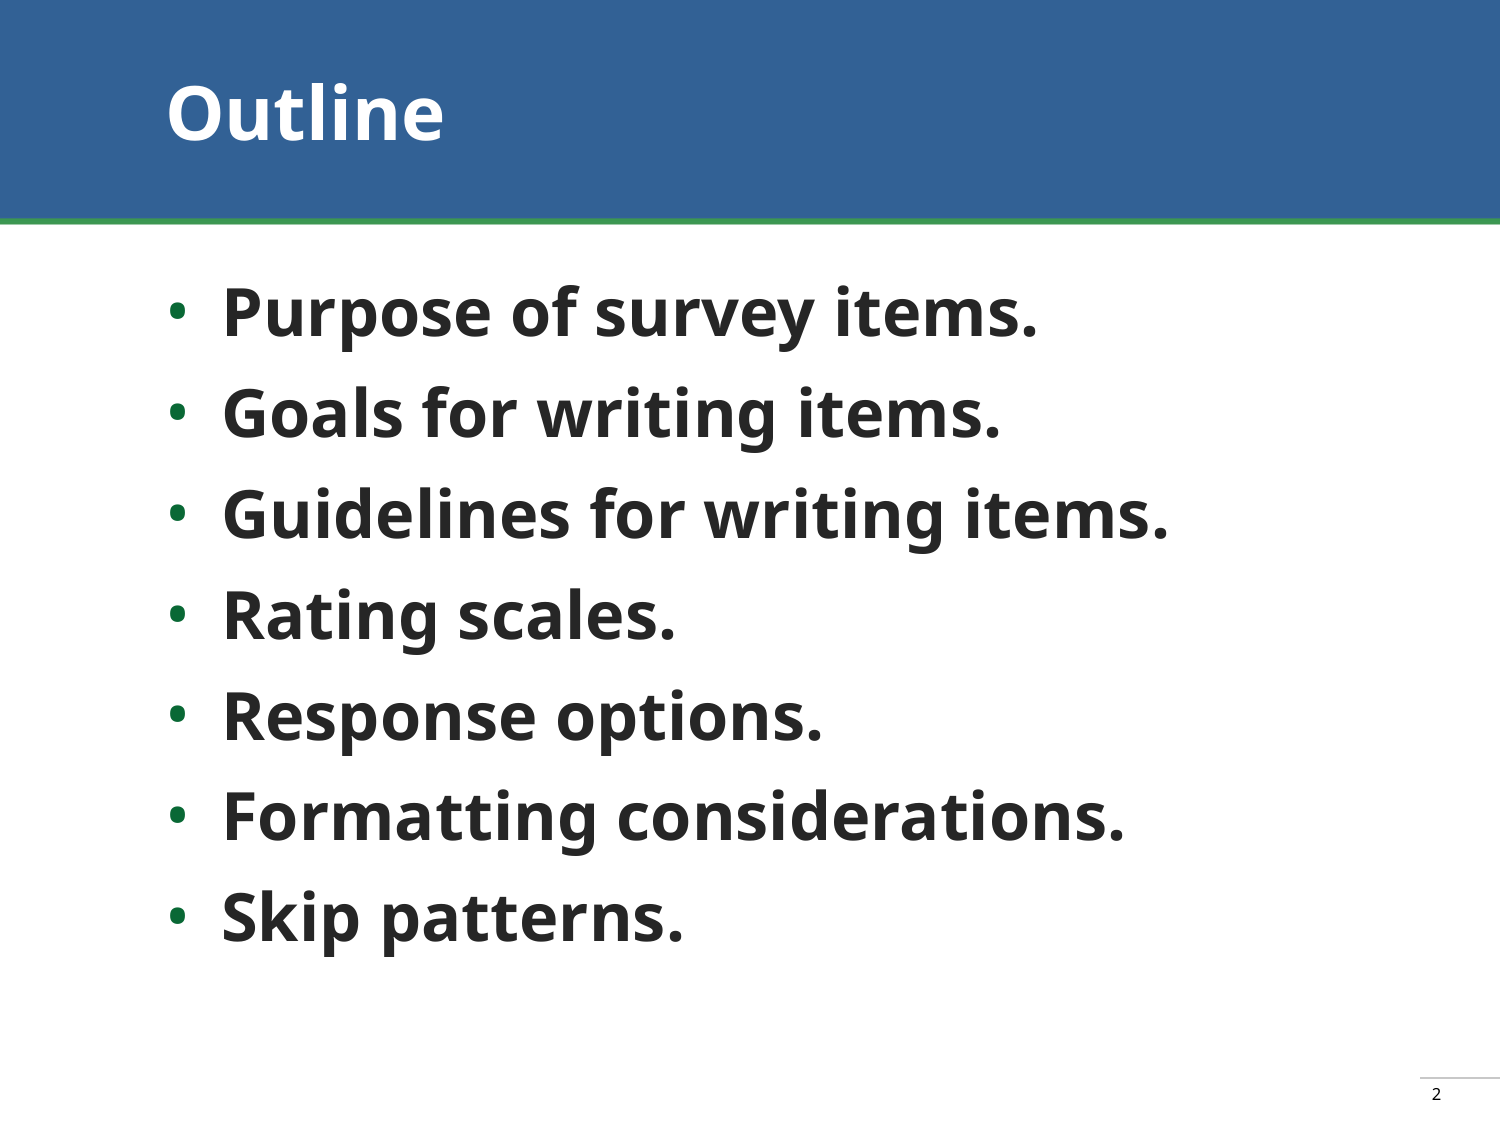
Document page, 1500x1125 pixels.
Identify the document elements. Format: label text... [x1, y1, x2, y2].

title Outline [150, 0, 1350, 221]
slide_number 2 [1431, 1085, 1458, 1106]
list Purpose of survey items. Goals for writing items. Guidelines for writing items. Rating scales. Response options. Formatting considerations. Skip patterns. [150, 262, 1350, 1005]
picture [0, 0, 1500, 1125]
